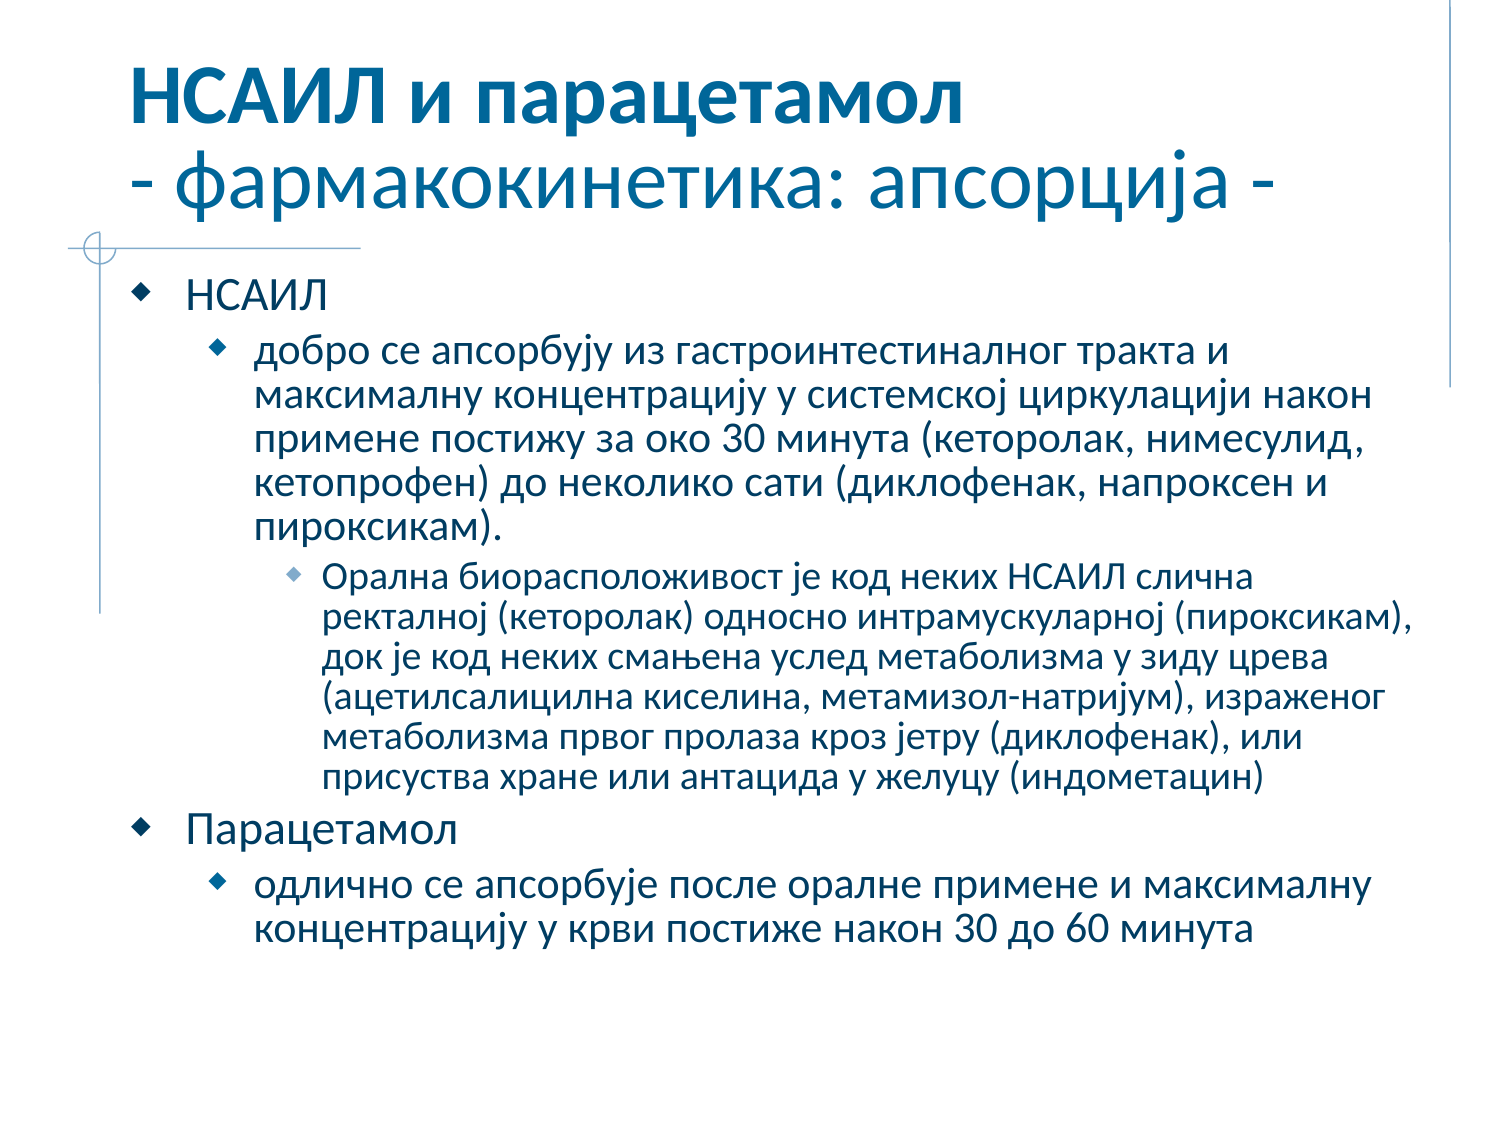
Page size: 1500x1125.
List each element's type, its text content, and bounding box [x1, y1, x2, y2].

list НСАИЛ добро се апсорбују из гастроинтестиналног тракта и максималну концентрацију у системској циркулацији након примене постижу за око 30 минута (кеторолак, нимесулид, кетопрофен) до неколико сати (диклофенак, напроксен и пироксикам). Орална биорасположивост је код неких НСАИЛ слична ректалној (кеторолак) односно интрамускуларној (пироксикам), док је код неких смањена услед метаболизма у зиду црева (ацетилсалицилна киселина, метамизол-натријум), израженог метаболизма првог пролаза кроз јетру (диклофенак), или присуства хране или антацида у желуцу (индометацин) Парацетамол одлично се апсорбује после оралне примене и максималну концентрацију у крви постиже након 30 до 60 минута [111, 266, 1436, 1024]
title НСАИЛ и парацетамол - фармакокинетика: апсорција - [113, 49, 1436, 238]
